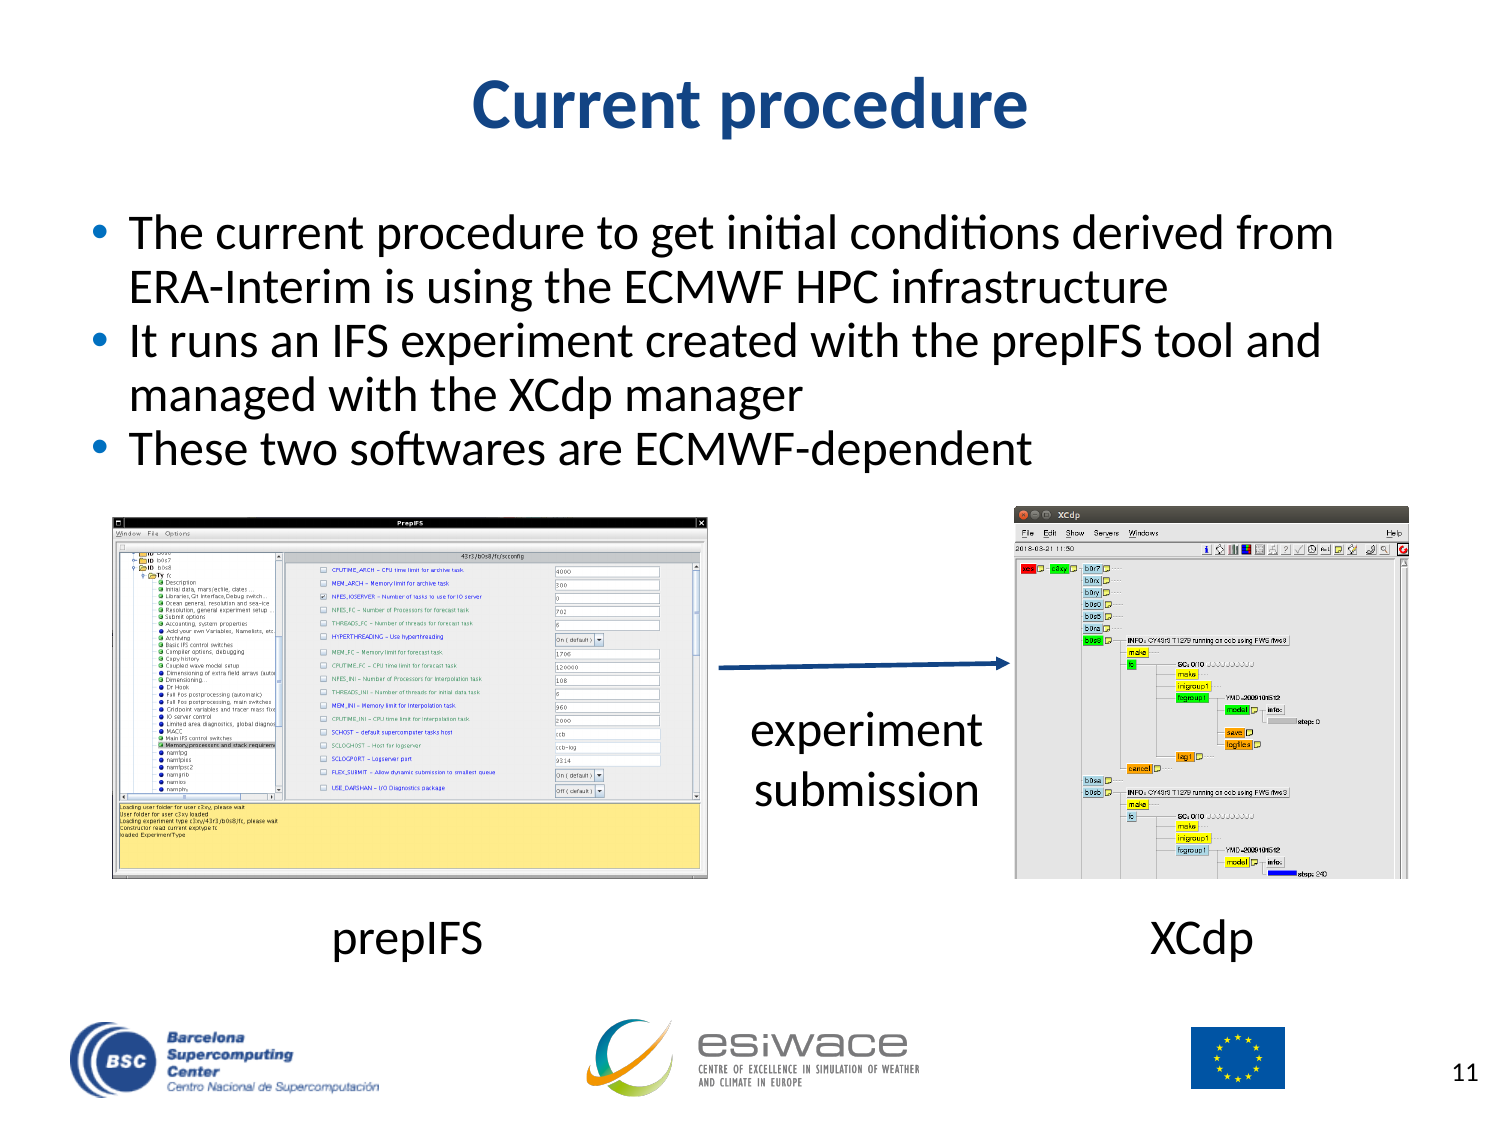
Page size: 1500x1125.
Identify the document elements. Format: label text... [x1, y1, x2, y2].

text_box experiment submission [719, 681, 1009, 836]
text_box prepIFS [316, 889, 504, 976]
picture [112, 517, 709, 879]
picture [70, 1022, 379, 1098]
picture [1014, 505, 1409, 879]
text_box XCdp [1135, 889, 1287, 976]
list The current procedure to get initial conditions derived from ERA-Interim is using the ECMWF HPC infrastructure It runs an IFS experiment created with the prepIFS tool and managed with the XCdp manager These two softwares are ECMWF-dependent [76, 199, 1427, 507]
picture [1190, 1027, 1285, 1090]
title Current procedure [76, 35, 1427, 174]
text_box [718, 663, 1011, 669]
picture [580, 1017, 920, 1099]
slide_number ‹#› [1403, 1038, 1494, 1125]
